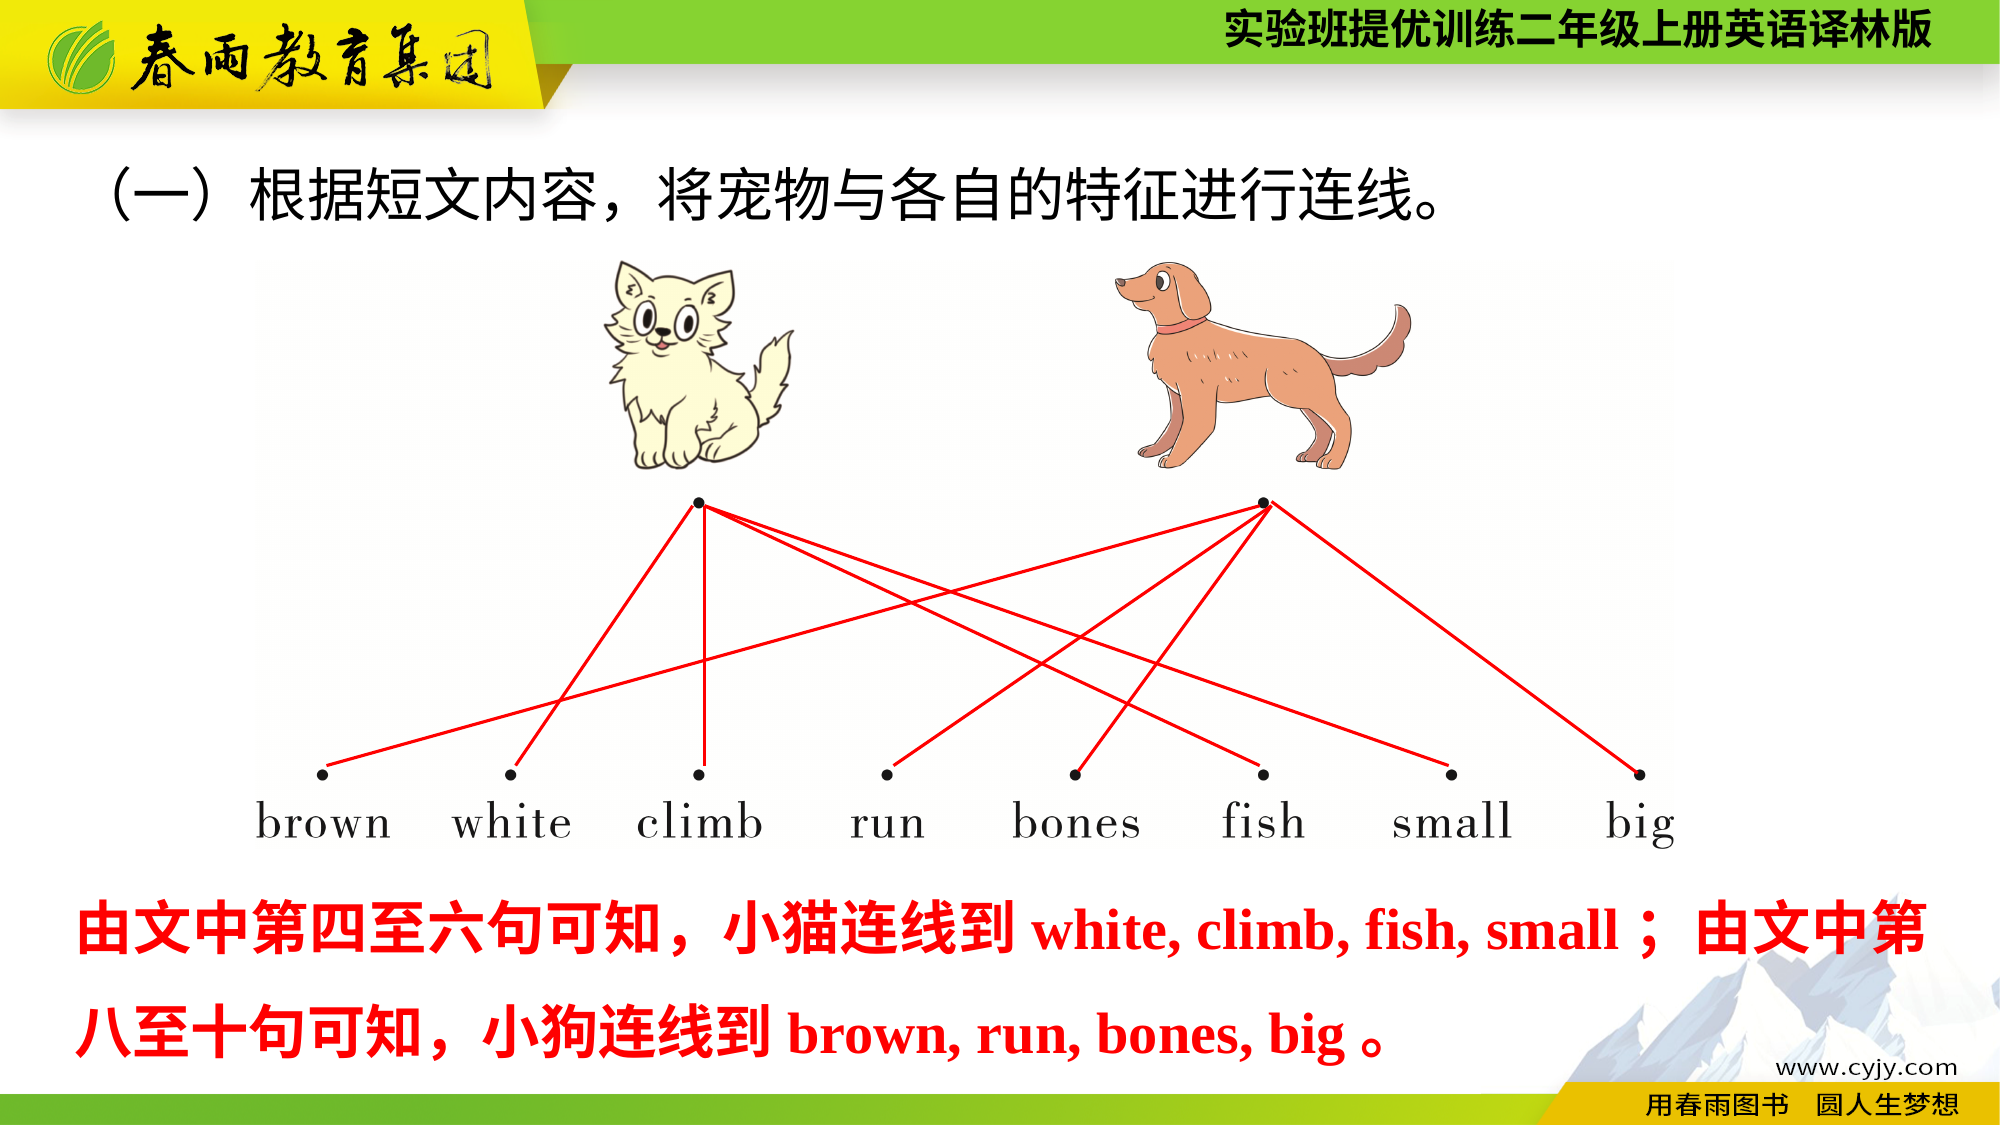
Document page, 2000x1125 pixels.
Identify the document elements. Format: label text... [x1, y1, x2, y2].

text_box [1077, 505, 1266, 772]
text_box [1271, 501, 1638, 774]
text_box 由文中第四至六句可知，小猫连线到white, climb, fish, small；由文中第八至十句可知，小狗连线到brown, run, bones, big。 [59, 848, 1944, 1074]
list （一）根据短文内容，将宠物与各自的特征进行连线。 [59, 115, 1944, 224]
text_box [893, 505, 1076, 766]
picture [0, 0, 2000, 1125]
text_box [326, 505, 892, 766]
